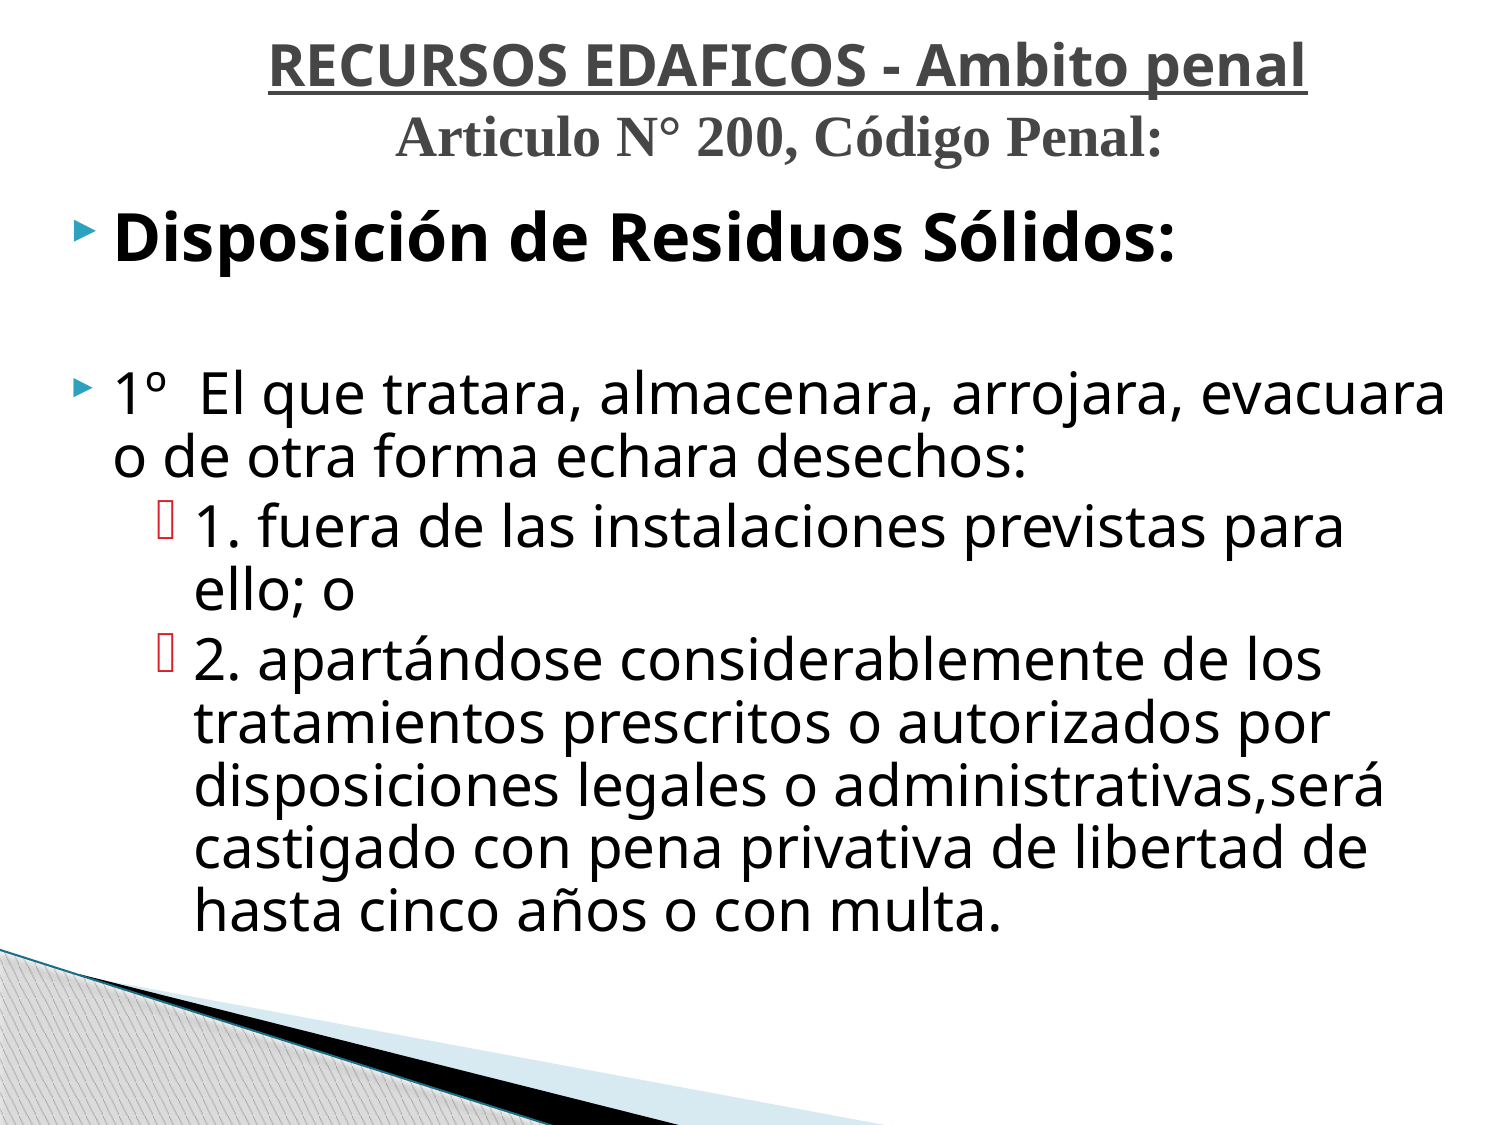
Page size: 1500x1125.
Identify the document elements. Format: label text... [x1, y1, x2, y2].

title RECURSOS EDAFICOS - Ambito penal Articulo N° 200, Código Penal: [174, 58, 1400, 209]
list Disposición de Residuos Sólidos: 1º El que tratara, almacenara, arrojara, evacuara o de otra forma echara desechos: 1. fuera de las instalaciones previstas para ello; o 2. apartándose considerablemente de los tratamientos prescritos o autorizados por disposiciones legales o administrativas,será castigado con pena privativa de libertad de hasta cinco años o con multa. [37, 196, 1463, 1075]
